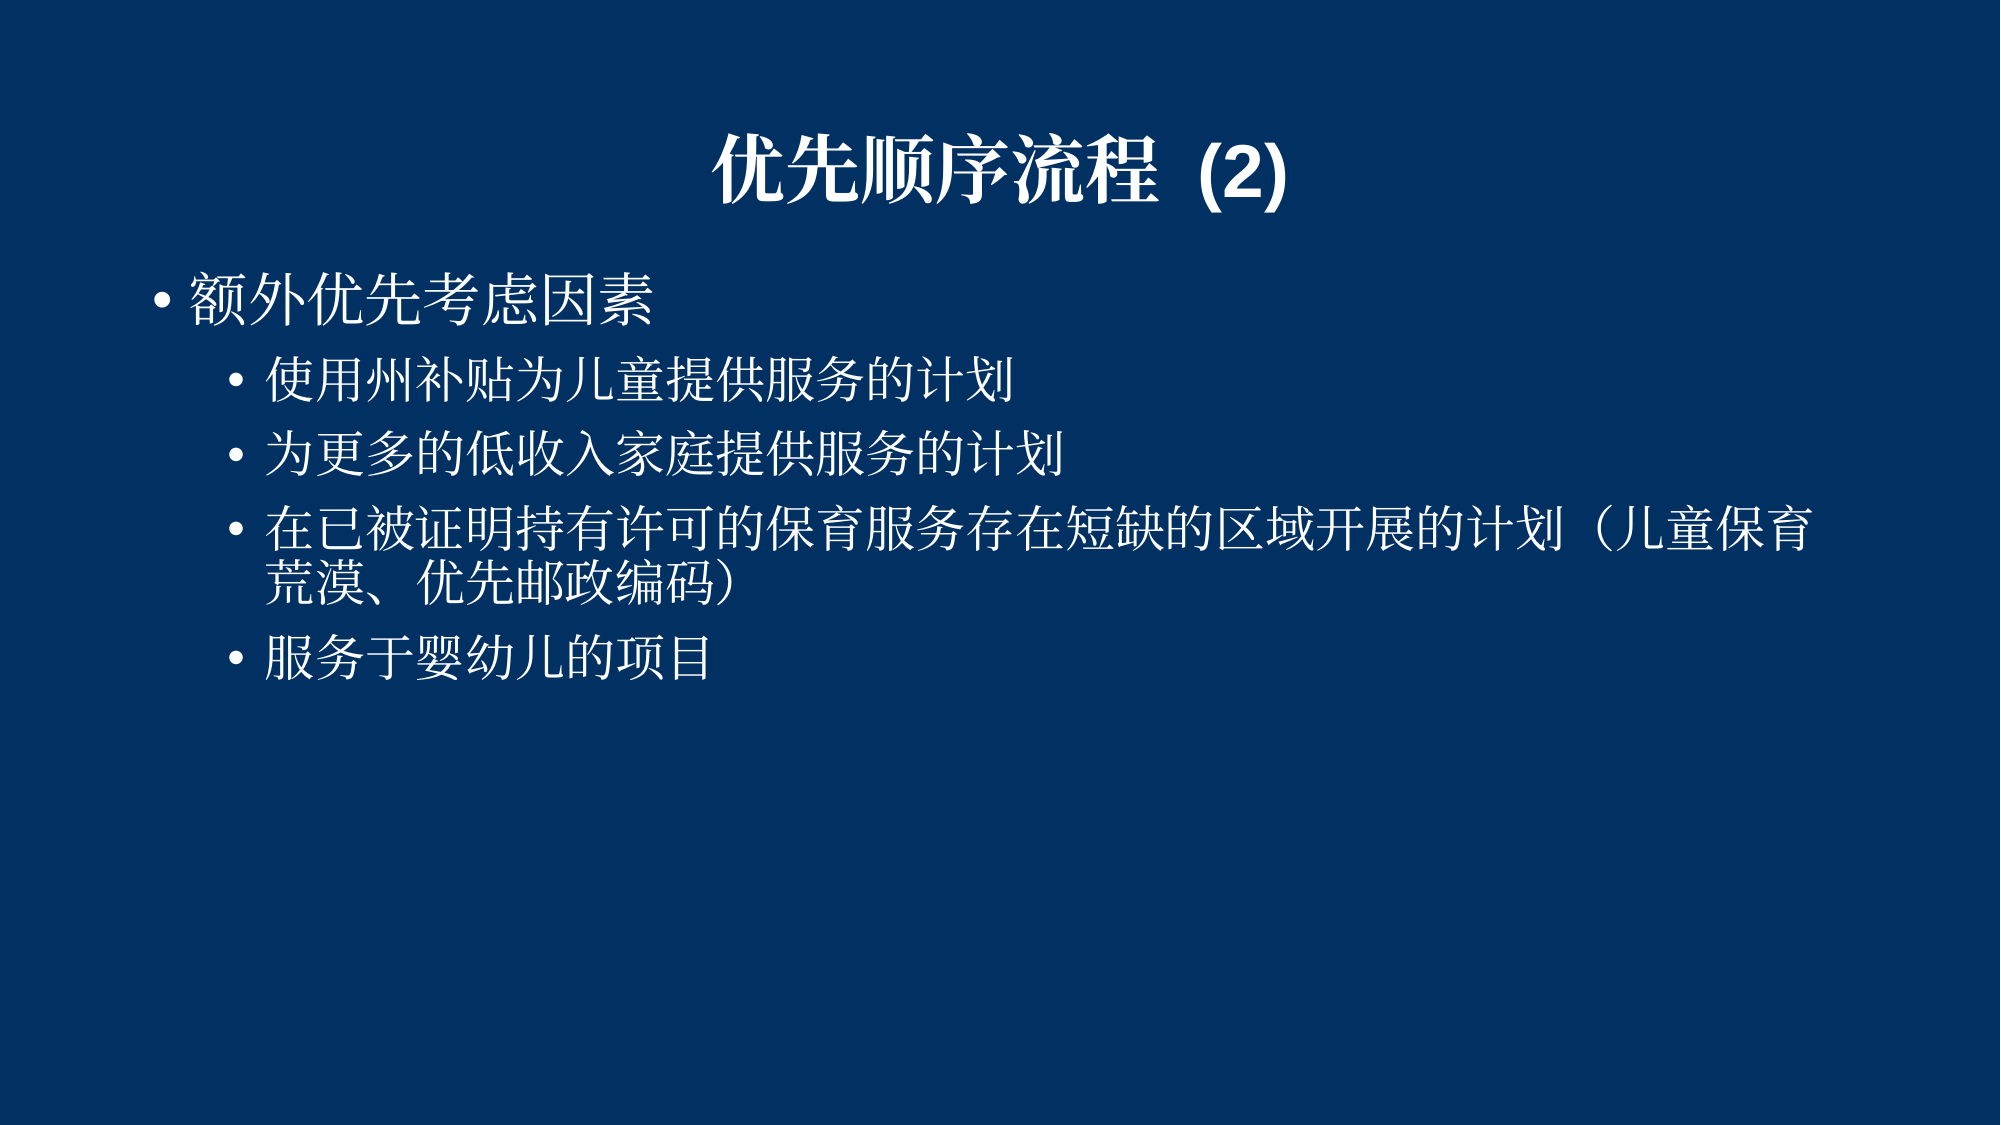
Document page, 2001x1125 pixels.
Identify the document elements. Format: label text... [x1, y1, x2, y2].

list 额外优先考虑因素 使用州补贴为儿童提供服务的计划 为更多的低收入家庭提供服务的计划 在已被证明持有许可的保育服务存在短缺的区域开展的计划（儿童保育荒漠、优先邮政编码） 服务于婴幼儿的项目 [137, 263, 1863, 917]
title 优先顺序流程 (2) [137, 64, 1863, 263]
